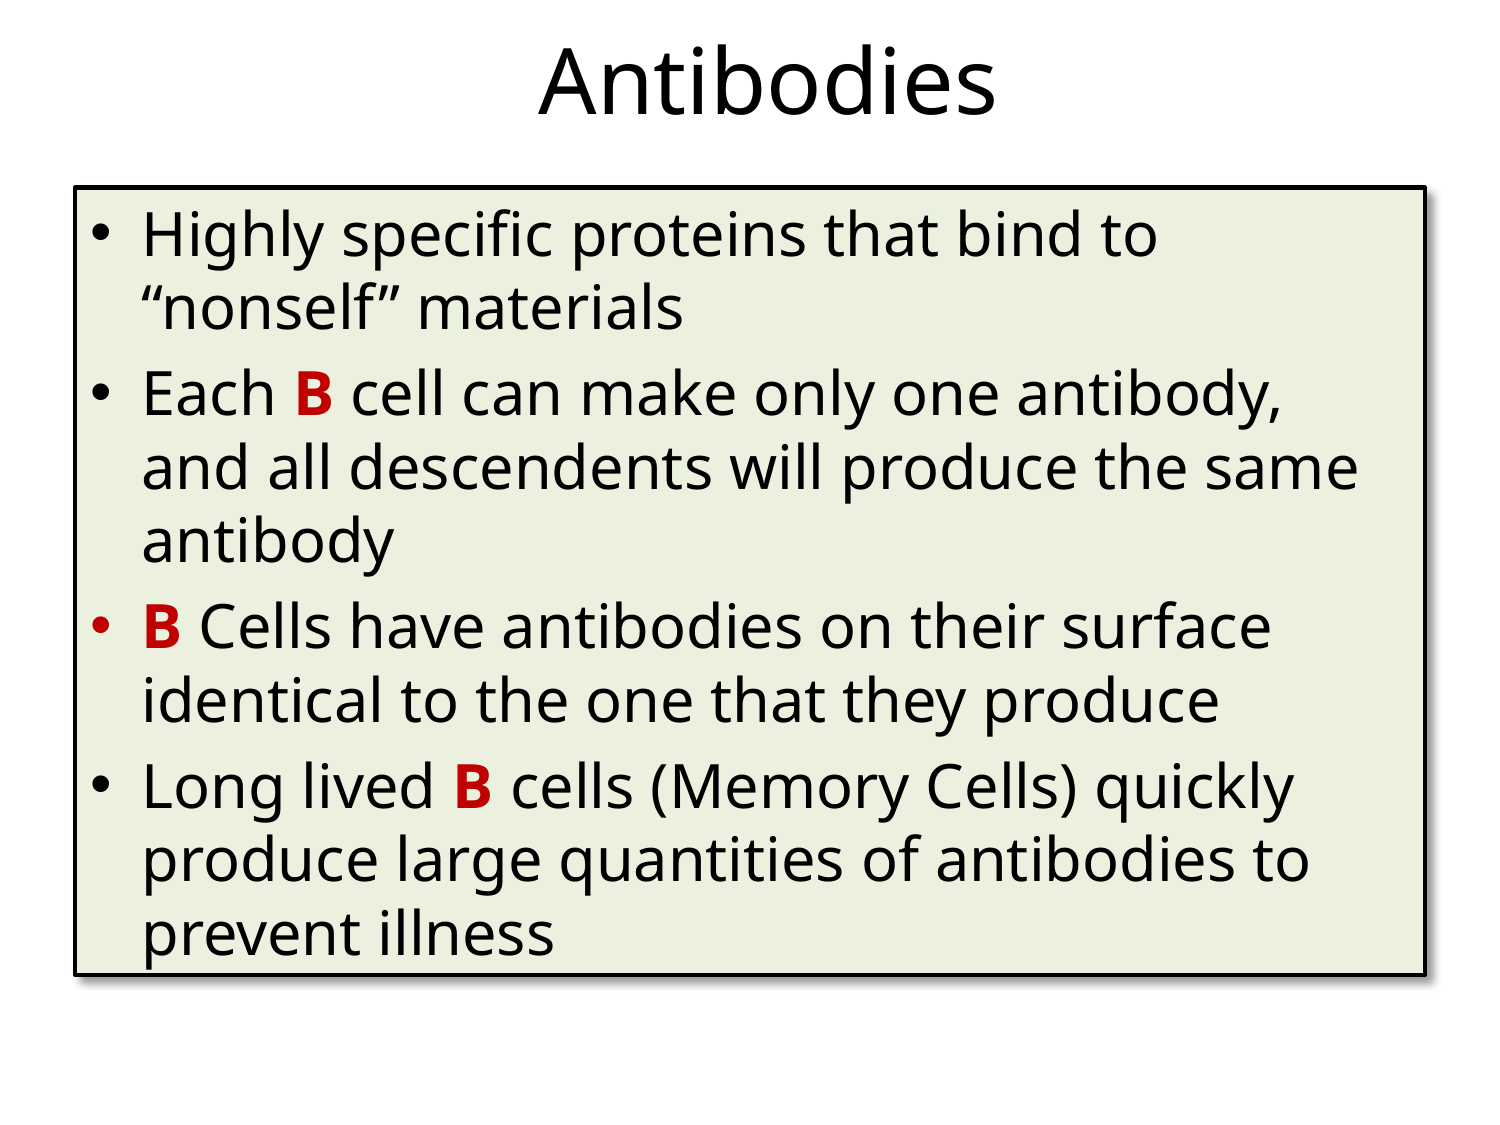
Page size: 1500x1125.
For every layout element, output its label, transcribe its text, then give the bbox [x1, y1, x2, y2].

list Highly specific proteins that bind to “nonself” materials Each B cell can make only one antibody, and all descendents will produce the same antibody B Cells have antibodies on their surface identical to the one that they produce Long lived B cells (Memory Cells) quickly produce large quantities of antibodies to prevent illness [75, 187, 1425, 975]
title Antibodies [487, 0, 1050, 155]
